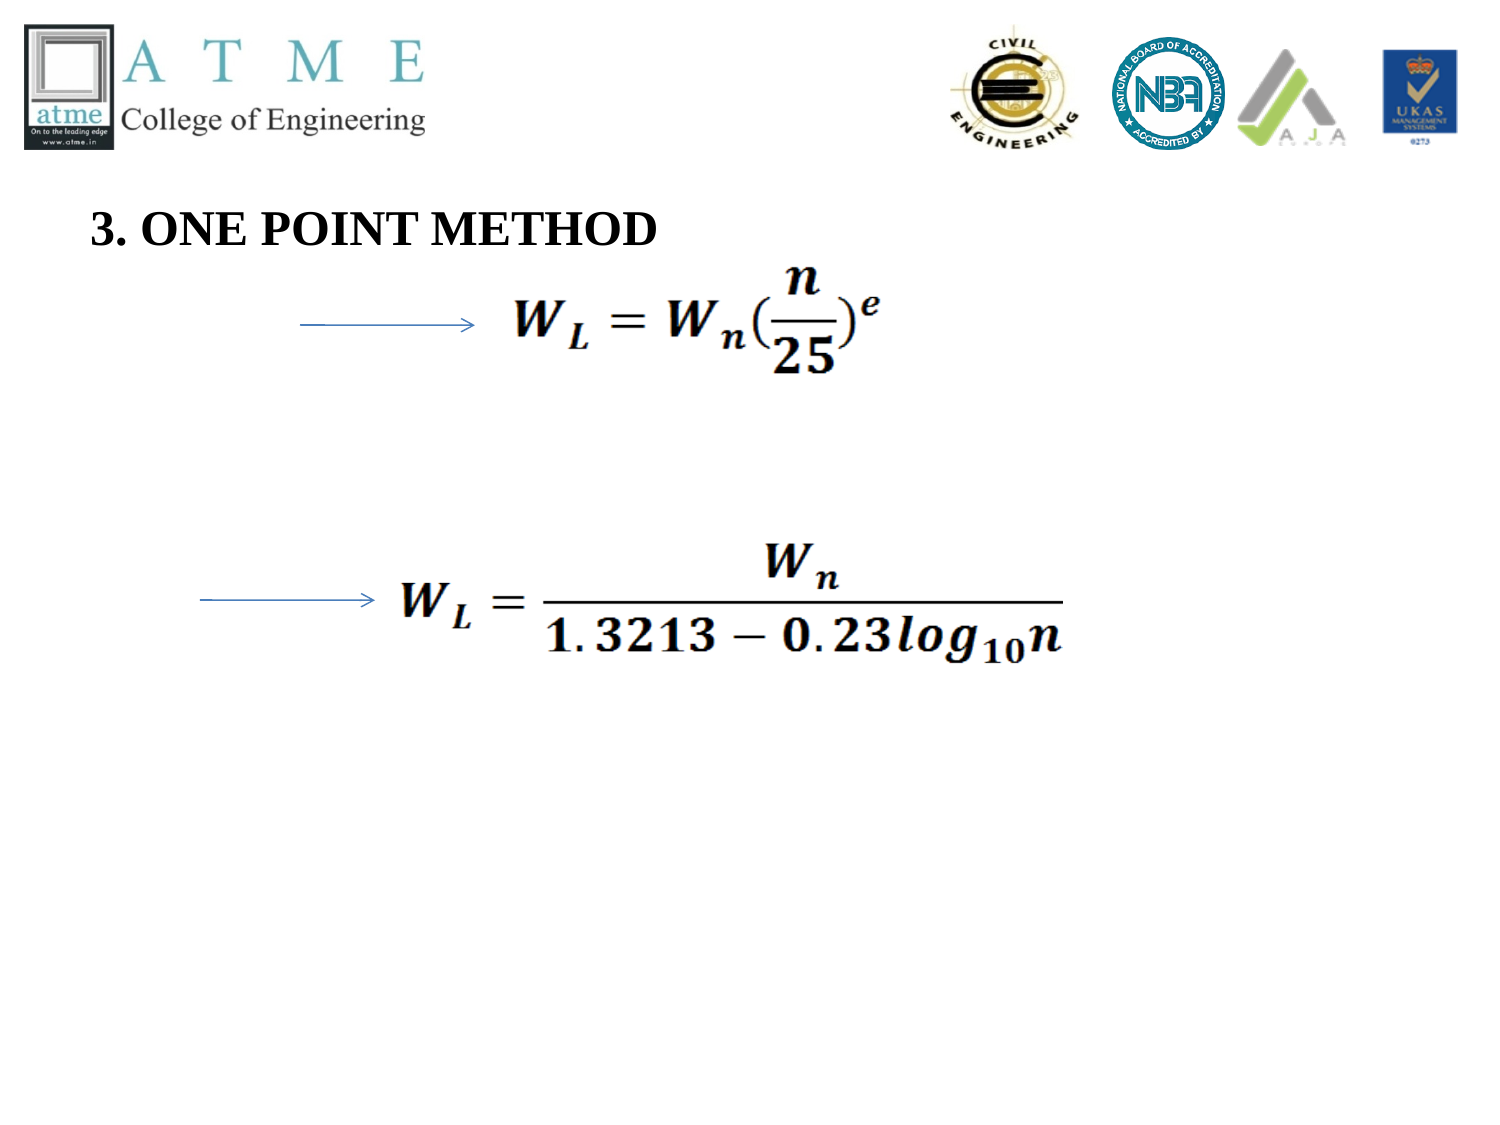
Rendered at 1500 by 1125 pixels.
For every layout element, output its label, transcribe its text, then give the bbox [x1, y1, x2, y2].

picture [1179, 37, 1225, 79]
picture [1237, 49, 1458, 146]
picture [1112, 37, 1213, 150]
picture [1184, 109, 1225, 150]
picture [1209, 103, 1218, 120]
picture [512, 262, 886, 388]
picture [399, 537, 1064, 676]
picture [24, 24, 425, 150]
list 3. ONE POINT METHOD [75, 187, 1425, 1005]
picture [950, 24, 1080, 150]
